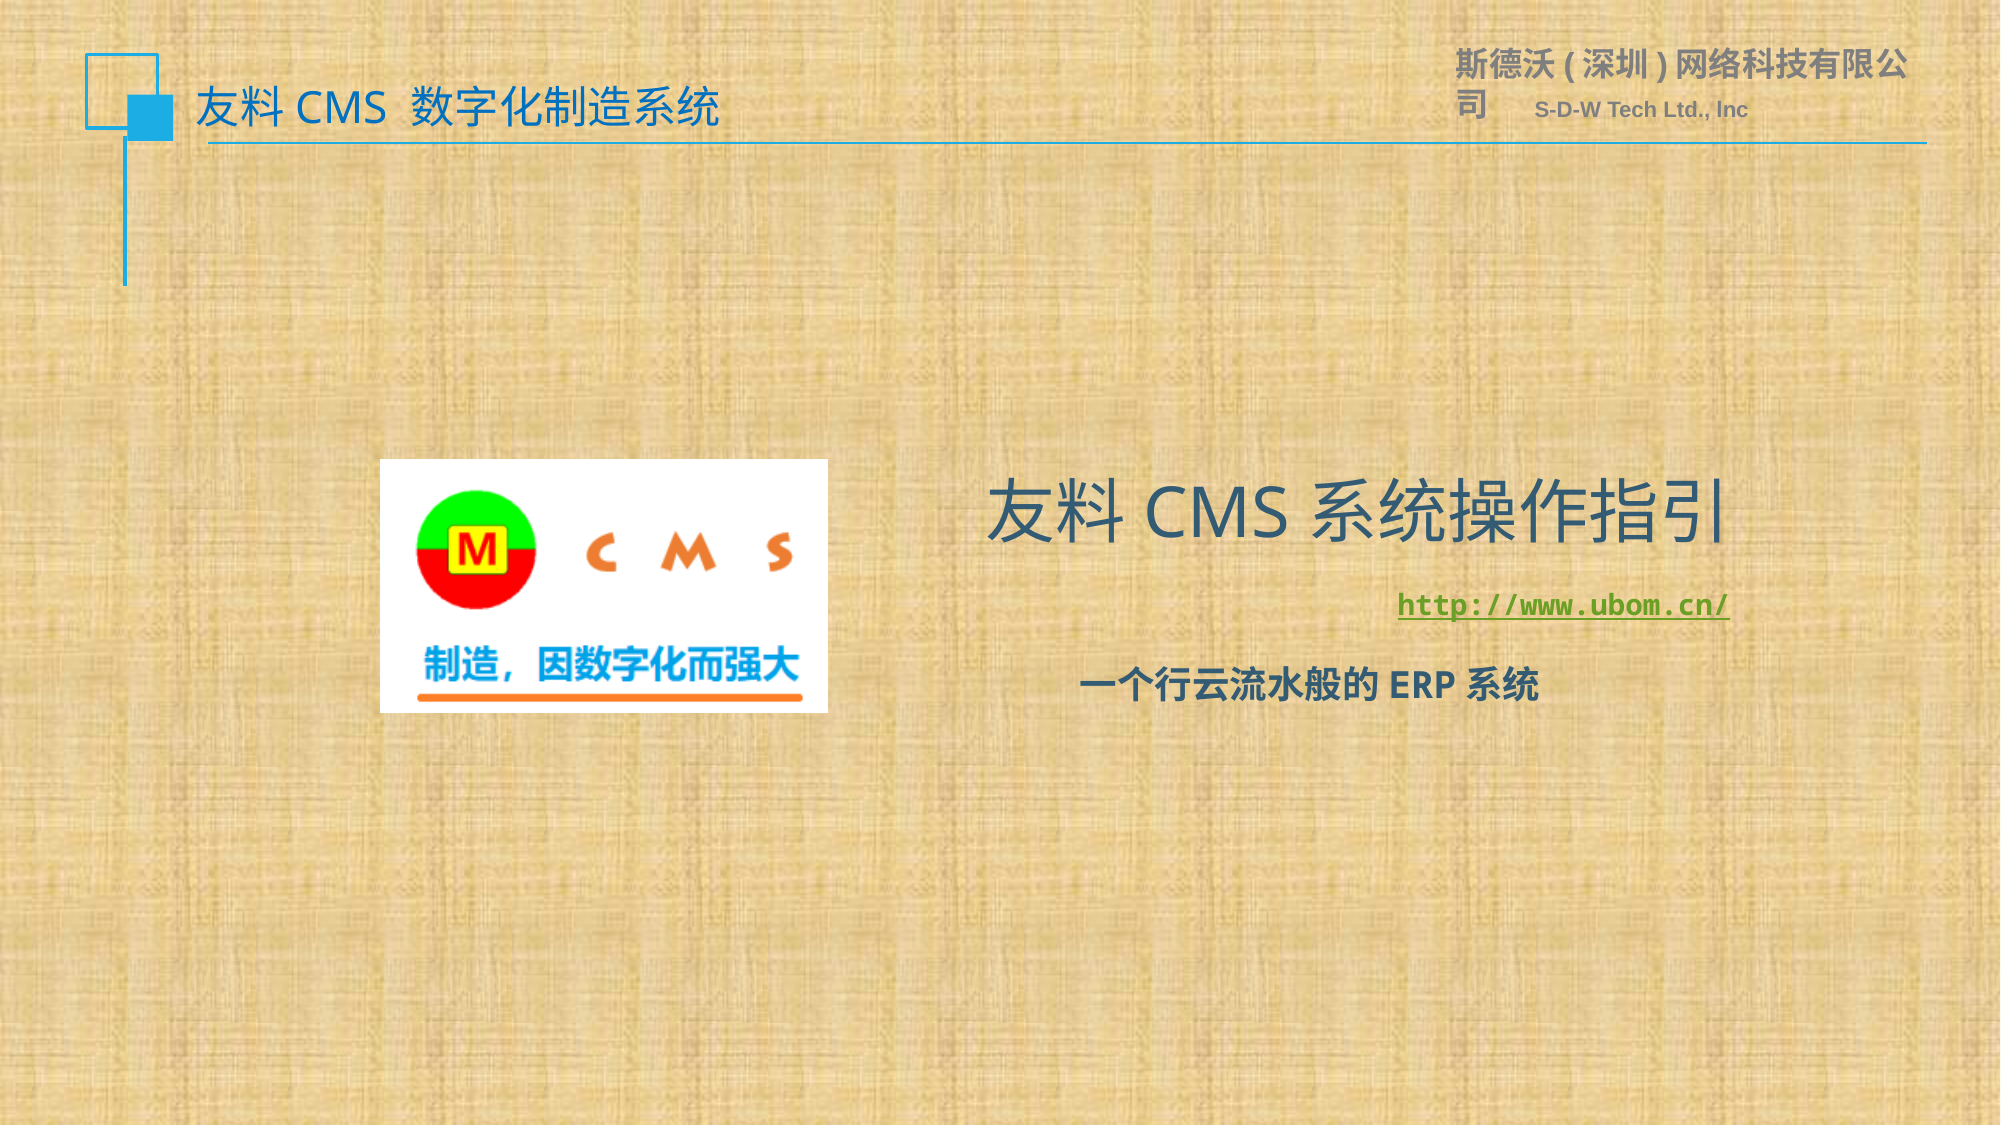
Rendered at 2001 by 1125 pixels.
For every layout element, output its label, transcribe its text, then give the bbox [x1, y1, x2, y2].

picture [0, 0, 2001, 1125]
text_box 友料CMS系统操作指引 http://www.ubom.cn/ 一个行云流水般的ERP系统 [875, 459, 1745, 749]
text_box 友料CMS 数字化制造系统 [180, 71, 1212, 140]
